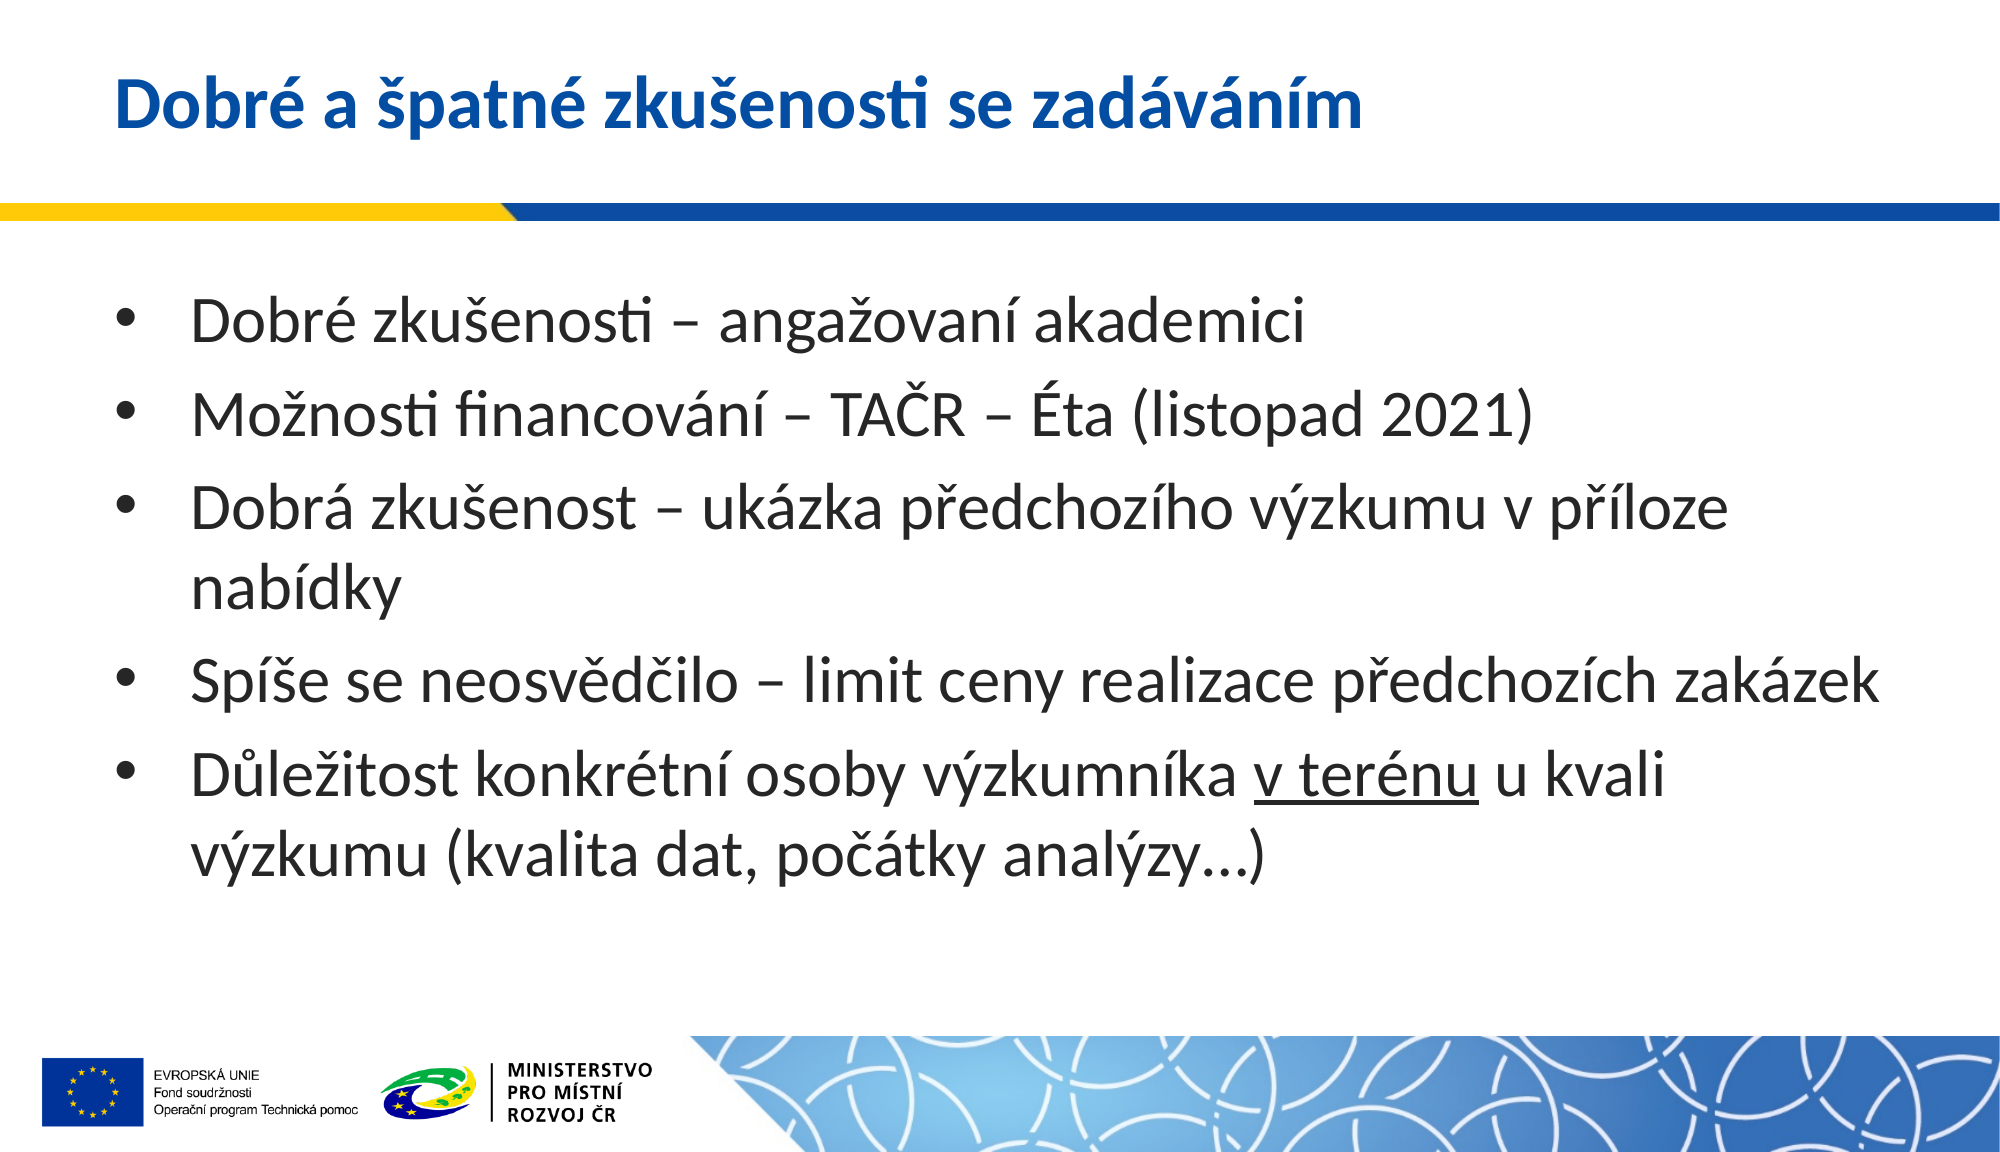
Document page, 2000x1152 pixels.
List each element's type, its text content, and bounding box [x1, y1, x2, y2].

picture [680, 1036, 2000, 1152]
picture [19, 1035, 674, 1149]
list Dobré zkušenosti – angažovaní akademici Možnosti financování – TAČR – Éta (listopad 2021) Dobrá zkušenost – ukázka předchozího výzkumu v příloze nabídky Spíše se neosvědčilo – limit ceny realizace předchozích zakázek Důležitost konkrétní osoby výzkumníka v terénu u kvali výzkumu (kvalita dat, počátky analýzy…) [99, 268, 1900, 1029]
title Dobré a špatné zkušenosti se zadáváním [99, 46, 1900, 198]
picture [0, 203, 2000, 221]
